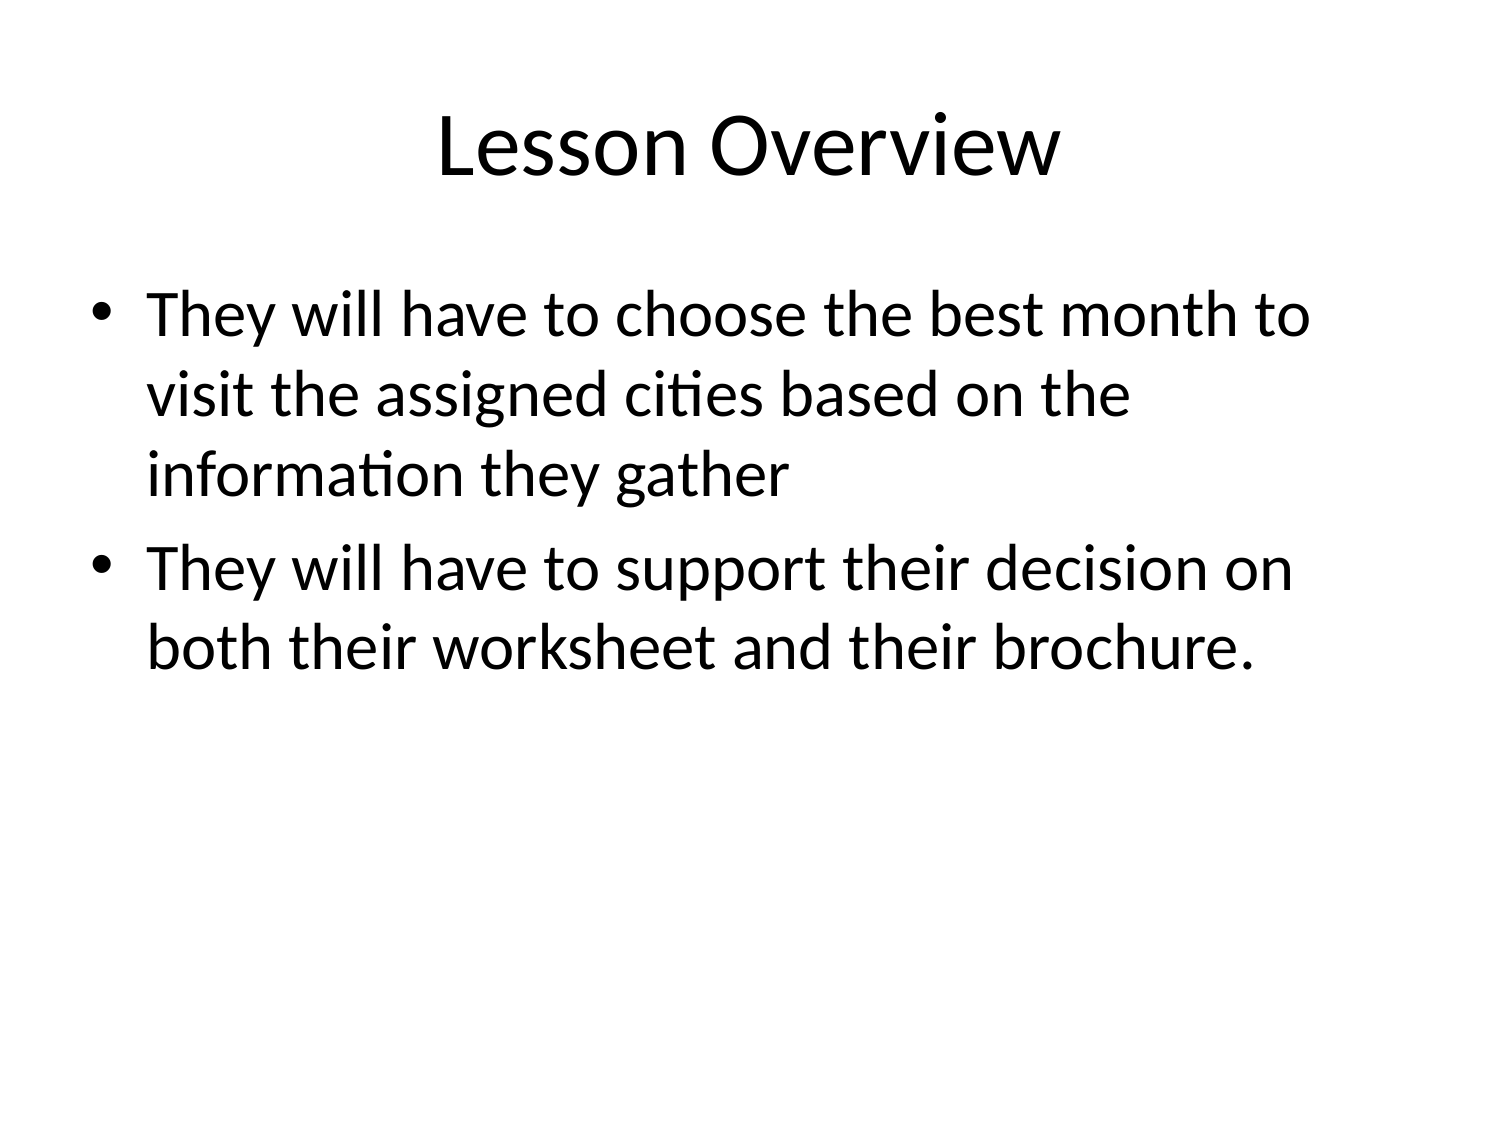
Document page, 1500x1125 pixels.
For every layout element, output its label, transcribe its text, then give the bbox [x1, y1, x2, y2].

list They will have to choose the best month to visit the assigned cities based on the information they gather They will have to support their decision on both their worksheet and their brochure. [75, 262, 1425, 1005]
title Lesson Overview [75, 45, 1425, 233]
